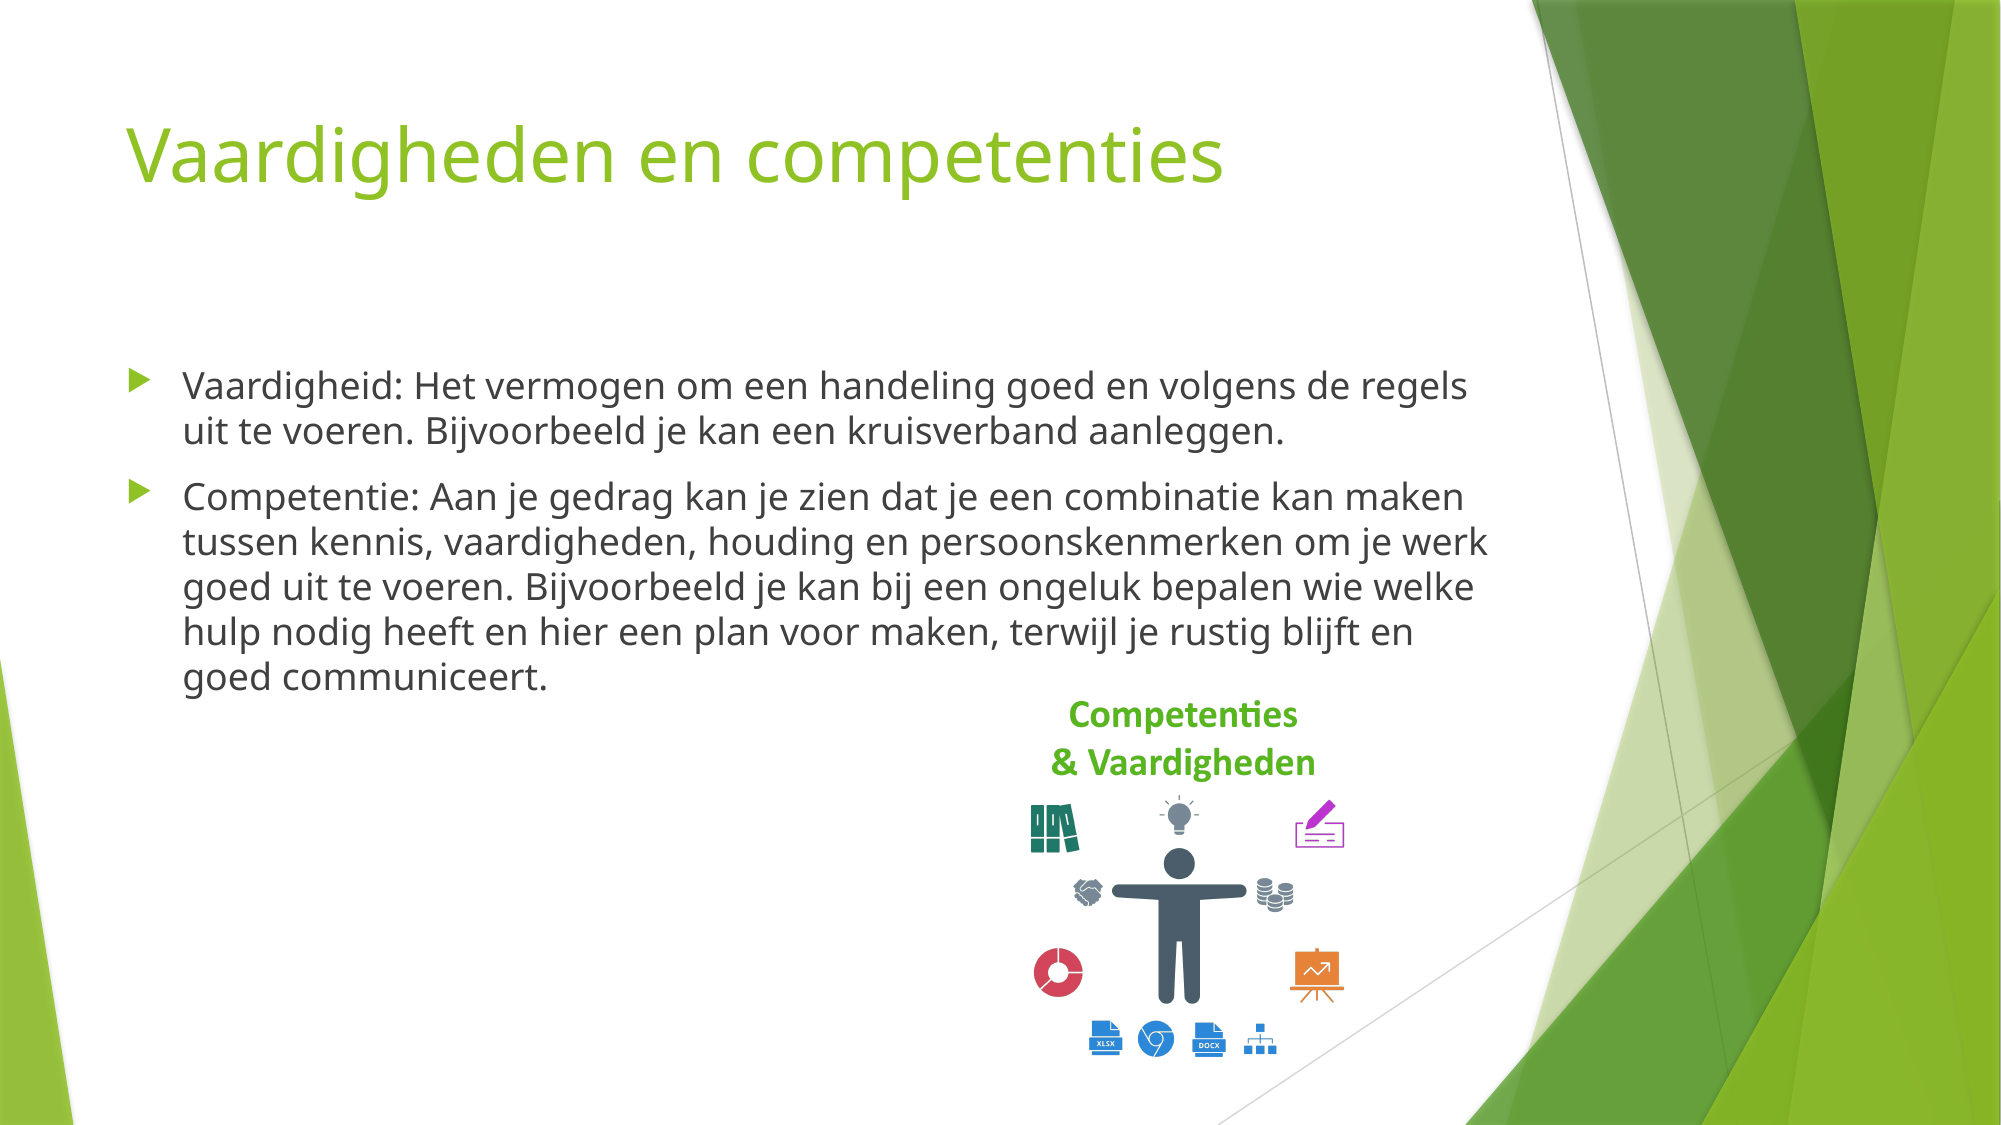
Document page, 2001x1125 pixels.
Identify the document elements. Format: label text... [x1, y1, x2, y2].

list Vaardigheid: Het vermogen om een handeling goed en volgens de regels uit te voeren. Bijvoorbeeld je kan een kruisverband aanleggen. Competentie: Aan je gedrag kan je zien dat je een combinatie kan maken tussen kennis, vaardigheden, houding en persoonskenmerken om je werk goed uit te voeren. Bijvoorbeeld je kan bij een ongeluk bepalen wie welke hulp nodig heeft en hier een plan voor maken, terwijl je rustig blijft en goed communiceert. [111, 354, 1522, 992]
picture [1016, 689, 1357, 1074]
title Vaardigheden en competenties [111, 99, 1522, 317]
